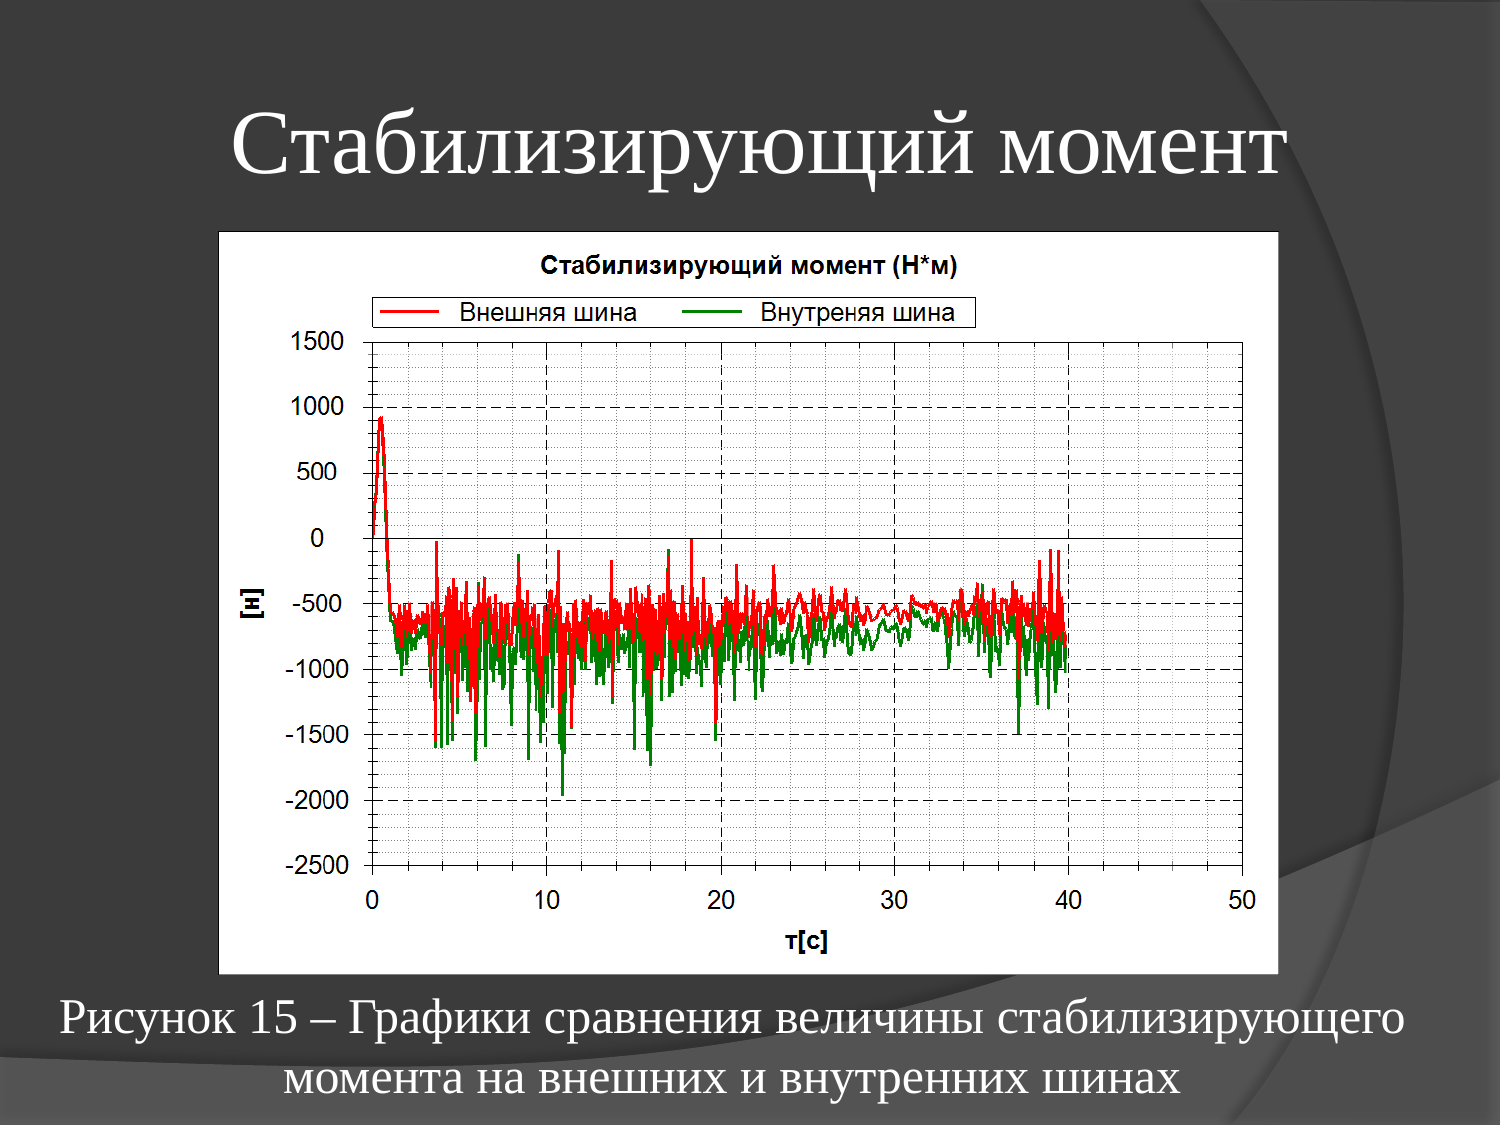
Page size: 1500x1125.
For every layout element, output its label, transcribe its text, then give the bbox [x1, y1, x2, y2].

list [218, 231, 1279, 975]
text_box Рисунок 15 – Графики сравнения величины стабилизирующего момента на внешних и внутренних шинах [41, 975, 1424, 1111]
title Стабилизирующий момент [147, 42, 1373, 231]
